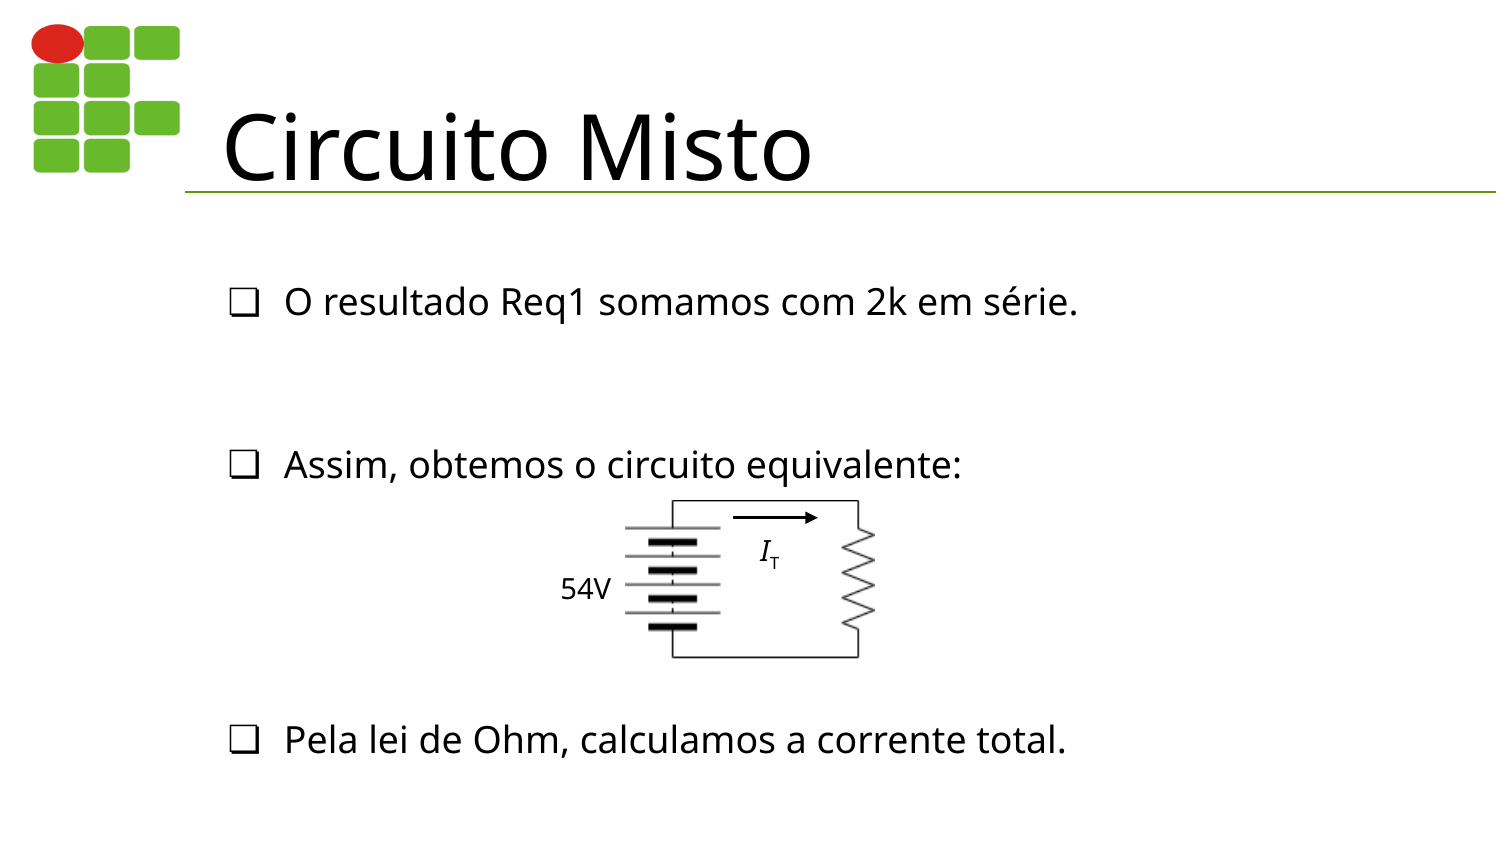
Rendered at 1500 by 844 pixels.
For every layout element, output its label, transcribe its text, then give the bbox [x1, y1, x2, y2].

text_box 54V [545, 555, 620, 608]
list Pela lei de Ohm, calculamos a corrente total. [193, 685, 1486, 754]
picture [625, 500, 875, 661]
picture [29, 23, 182, 174]
list O resultado Req1 somamos com 2k em série. [193, 248, 1486, 316]
list Assim, obtemos o circuito equivalente: [193, 410, 1486, 479]
title Circuito Misto [206, 26, 1468, 207]
